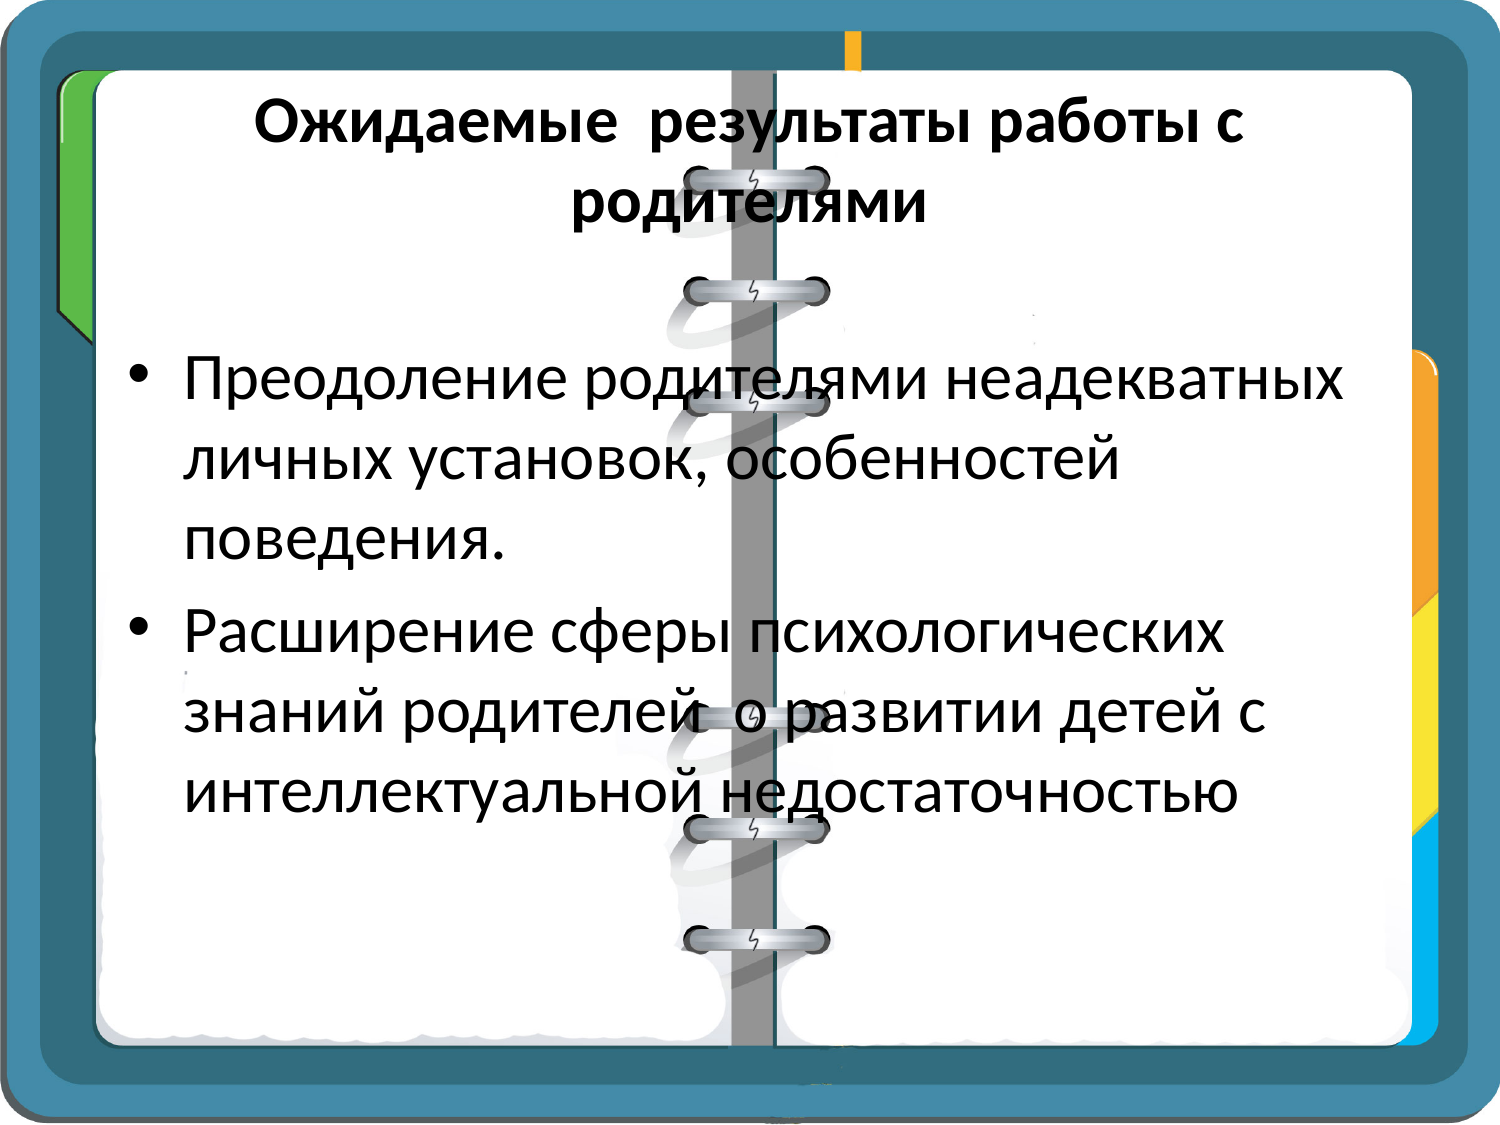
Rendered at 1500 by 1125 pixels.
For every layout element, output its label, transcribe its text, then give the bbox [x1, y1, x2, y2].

list Преодоление родителями неадекватных личных установок, особенностей поведения. Расширение сферы психологических знаний родителей о развитии детей с интеллектуальной недостаточностью [112, 231, 1425, 1005]
picture [0, 0, 1500, 1125]
title Ожидаемые результаты работы с родителями [75, 45, 1425, 268]
